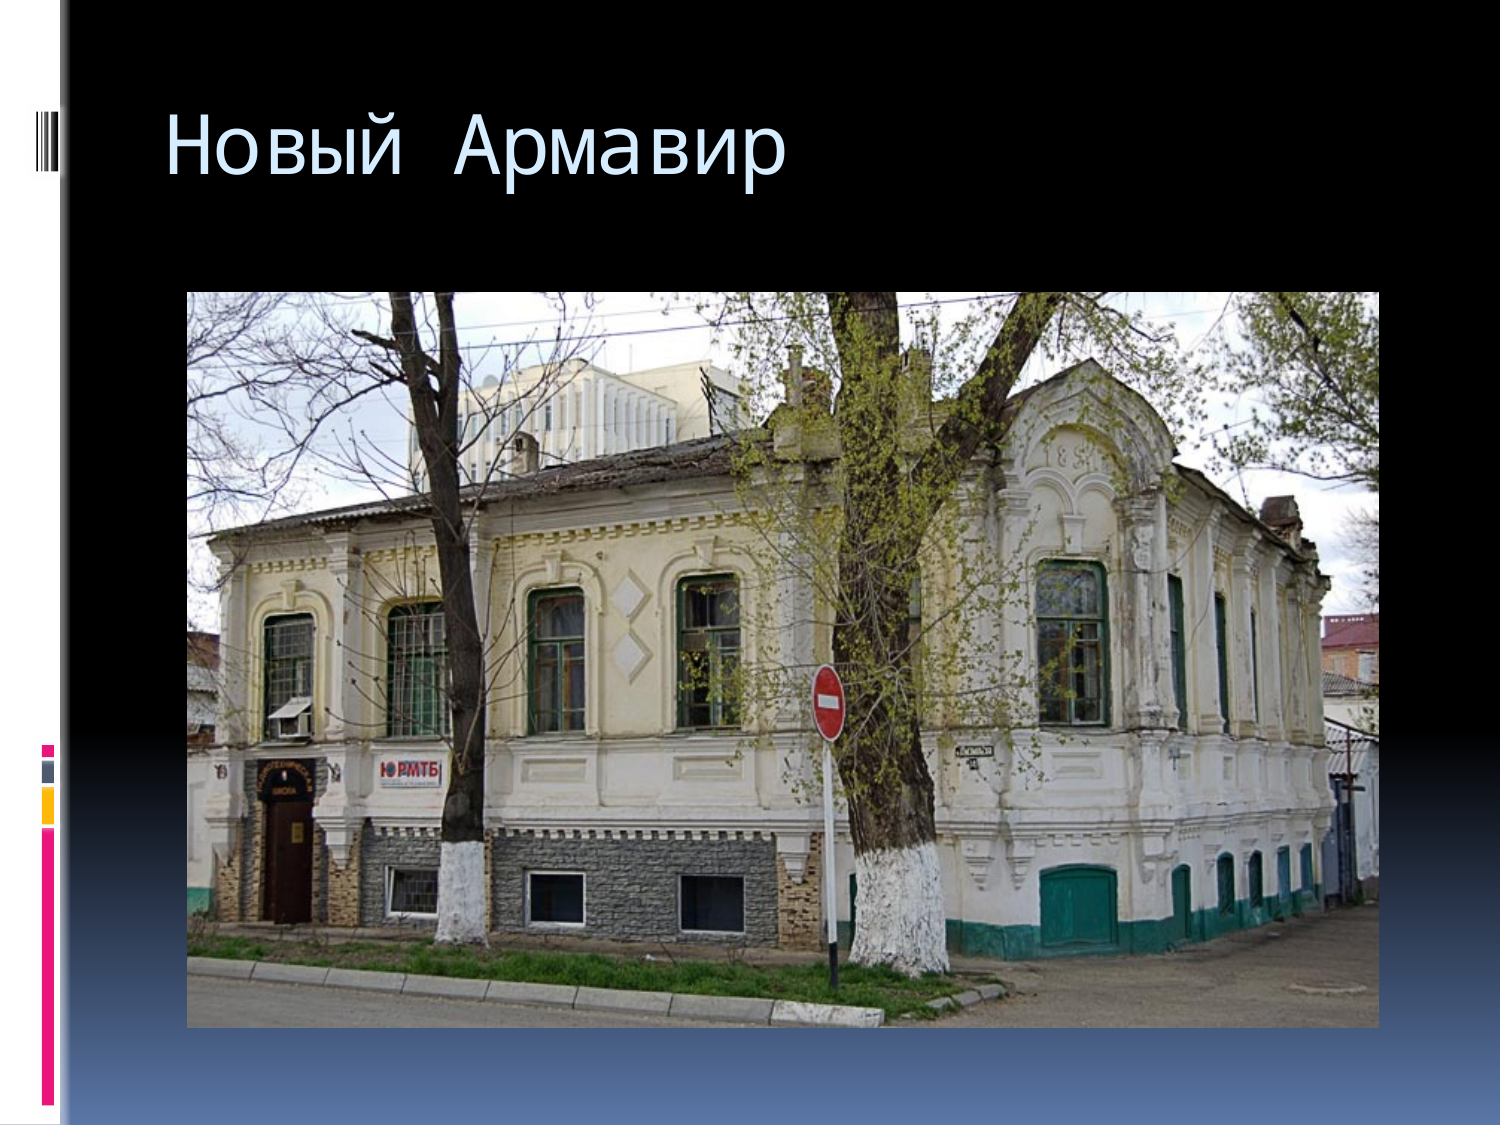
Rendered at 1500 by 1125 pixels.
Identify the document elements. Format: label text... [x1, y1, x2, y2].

picture [186, 292, 1380, 1028]
title Новый Армавир [150, 83, 1425, 234]
